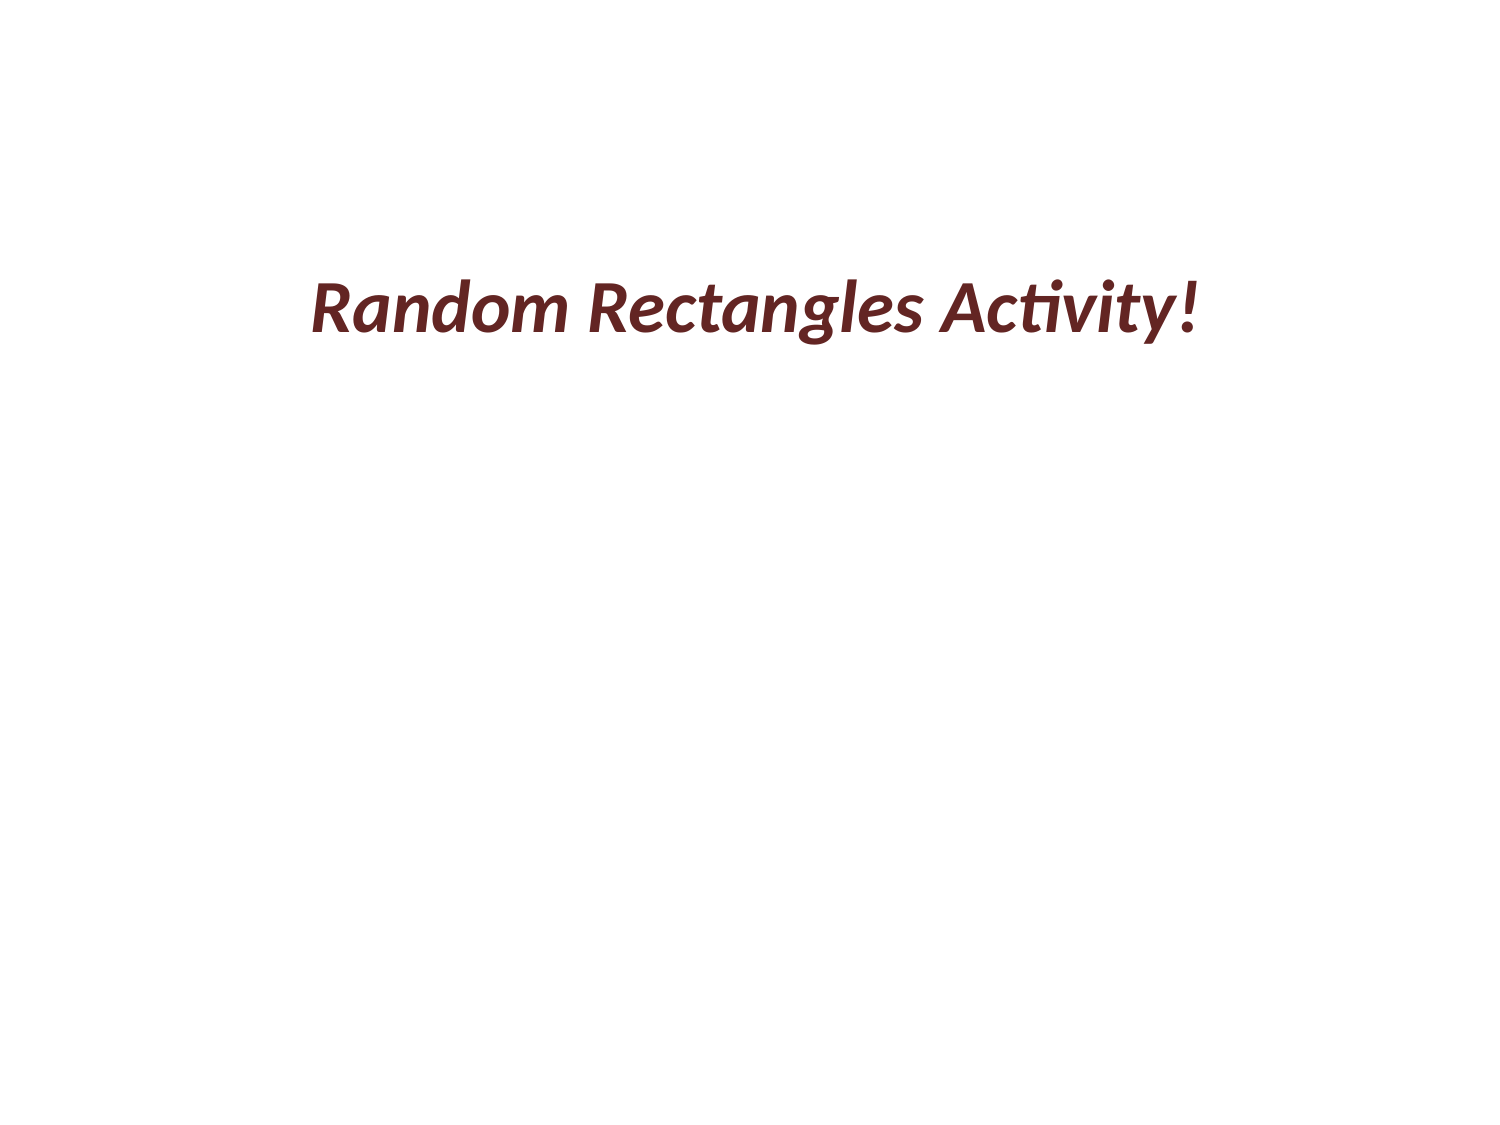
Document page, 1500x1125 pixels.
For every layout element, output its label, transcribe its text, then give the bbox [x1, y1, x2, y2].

text_box Random Rectangles Activity! [37, 249, 1475, 355]
